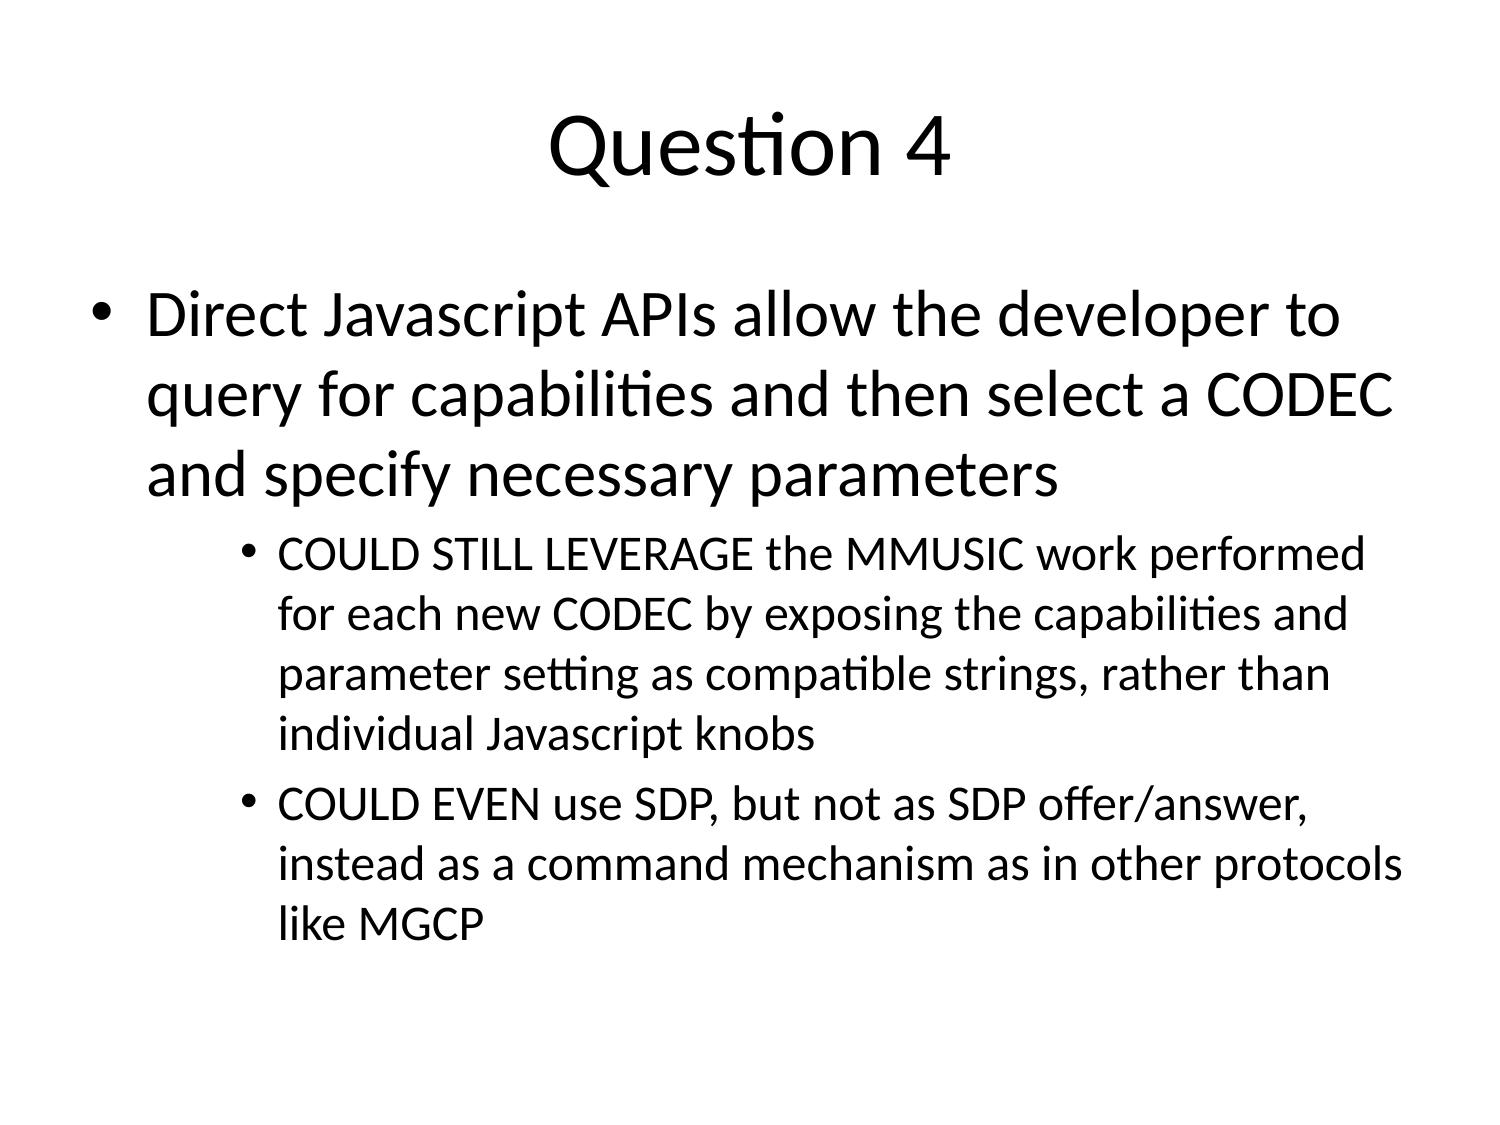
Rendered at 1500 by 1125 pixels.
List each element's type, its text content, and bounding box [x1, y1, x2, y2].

list Direct Javascript APIs allow the developer to query for capabilities and then select a CODEC and specify necessary parameters COULD STILL LEVERAGE the MMUSIC work performed for each new CODEC by exposing the capabilities and parameter setting as compatible strings, rather than individual Javascript knobs COULD EVEN use SDP, but not as SDP offer/answer, instead as a command mechanism as in other protocols like MGCP [75, 262, 1425, 1005]
title Question 4 [75, 45, 1425, 233]
